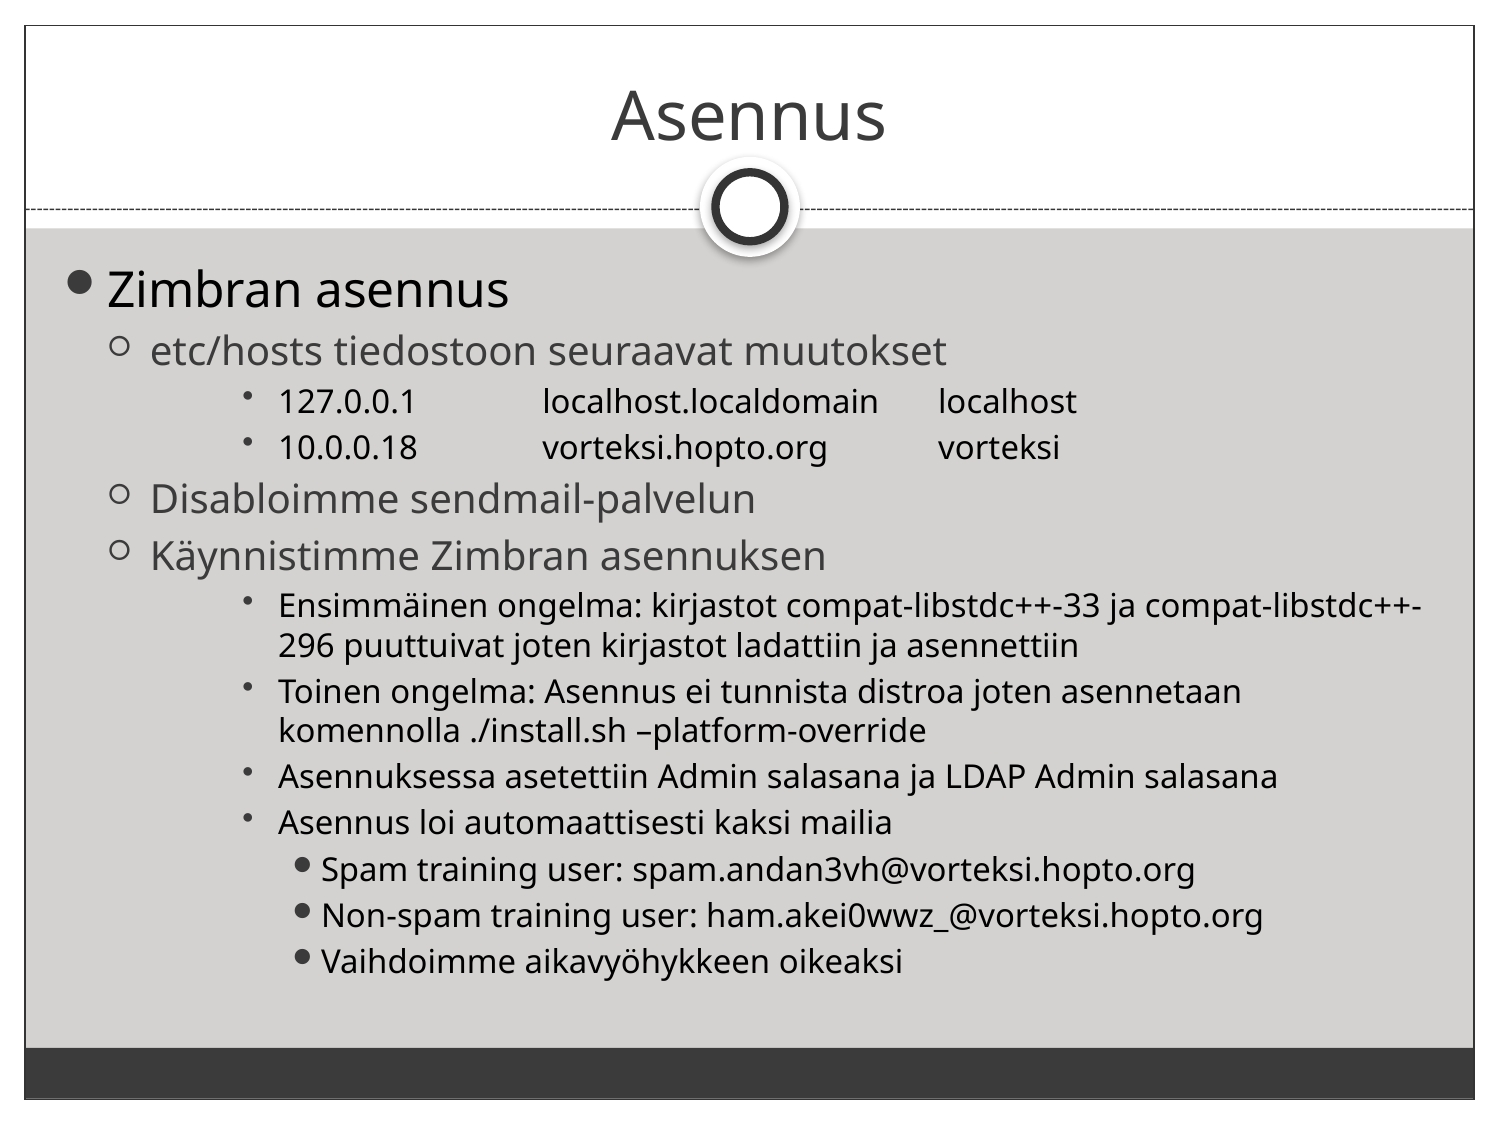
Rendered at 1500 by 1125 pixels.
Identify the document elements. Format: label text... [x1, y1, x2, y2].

list Zimbran asennus etc/hosts tiedostoon seuraavat muutokset 127.0.0.1 localhost.localdomain localhost 10.0.0.18 vorteksi.hopto.org vorteksi Disabloimme sendmail-palvelun Käynnistimme Zimbran asennuksen Ensimmäinen ongelma: kirjastot compat-libstdc++-33 ja compat-libstdc++-296 puuttuivat joten kirjastot ladattiin ja asennettiin Toinen ongelma: Asennus ei tunnista distroa joten asennetaan komennolla ./install.sh –platform-override Asennuksessa asetettiin Admin salasana ja LDAP Admin salasana Asennus loi automaattisesti kaksi mailia Spam training user: spam.andan3vh@vorteksi.hopto.org Non-spam training user: ham.akei0wwz_@vorteksi.hopto.org Vaihdoimme aikavyöhykkeen oikeaksi [49, 250, 1445, 1001]
title Asennus [49, 37, 1450, 162]
